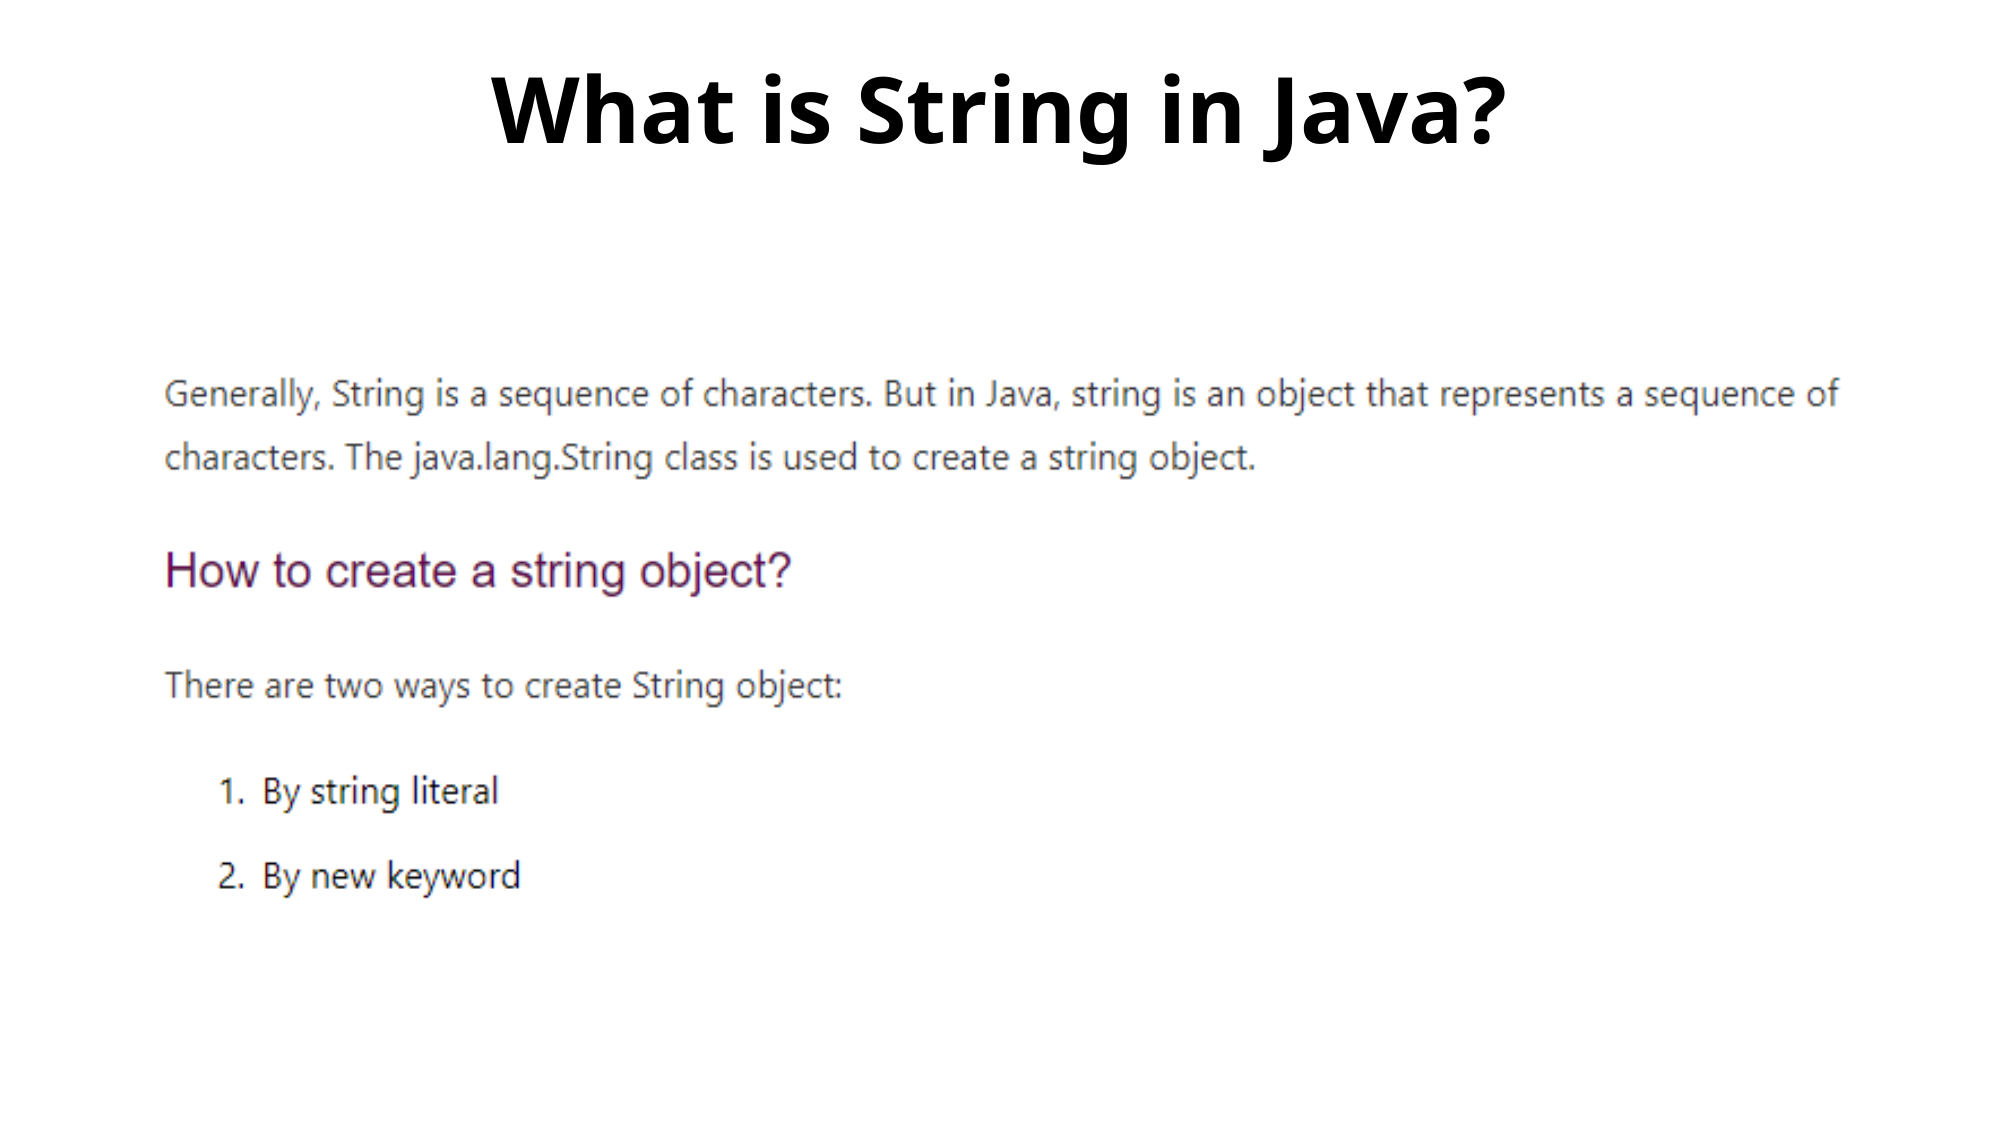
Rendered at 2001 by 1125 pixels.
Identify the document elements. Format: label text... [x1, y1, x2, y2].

title What is String in Java? [137, 59, 1863, 278]
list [137, 355, 1863, 936]
